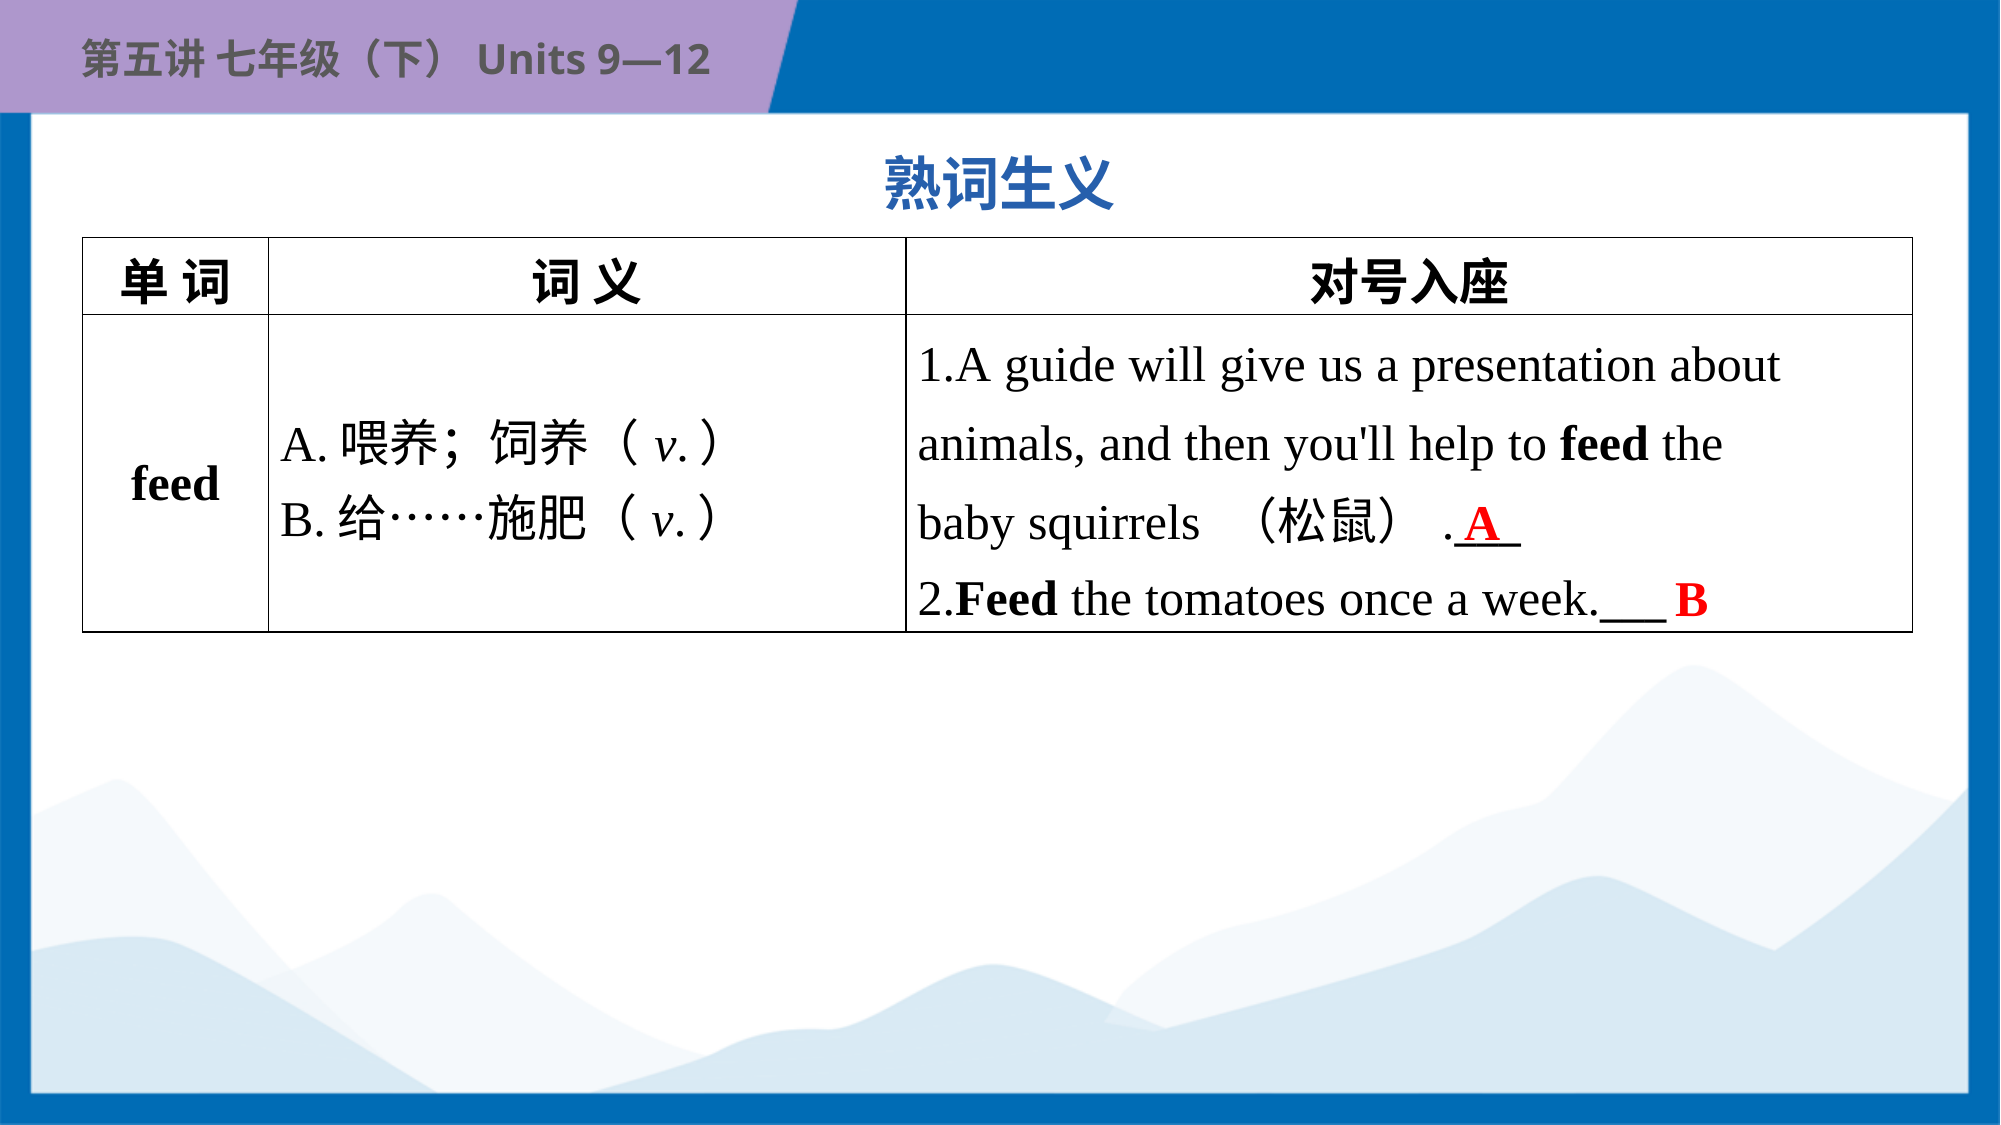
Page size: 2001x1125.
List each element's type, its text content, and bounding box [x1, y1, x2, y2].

table_header 对号入座 [907, 238, 1912, 314]
table_cell 1.A guide will give us a presentation about animals, and then you'll help to feed the baby squirrels （松鼠）.___ 2.Feed the tomatoes once a week.___ [907, 315, 1912, 631]
table_header 词 义 [269, 238, 905, 314]
table_header 单 词 [83, 238, 268, 314]
text_box A [1446, 473, 1519, 545]
text_box B [1657, 549, 1727, 621]
text_box 熟词生义 [82, 146, 1917, 217]
table_cell feed [83, 315, 268, 631]
picture [0, 0, 2000, 1125]
table_cell A.喂养；饲养（v.） B.给……施肥（v.） [269, 315, 905, 631]
